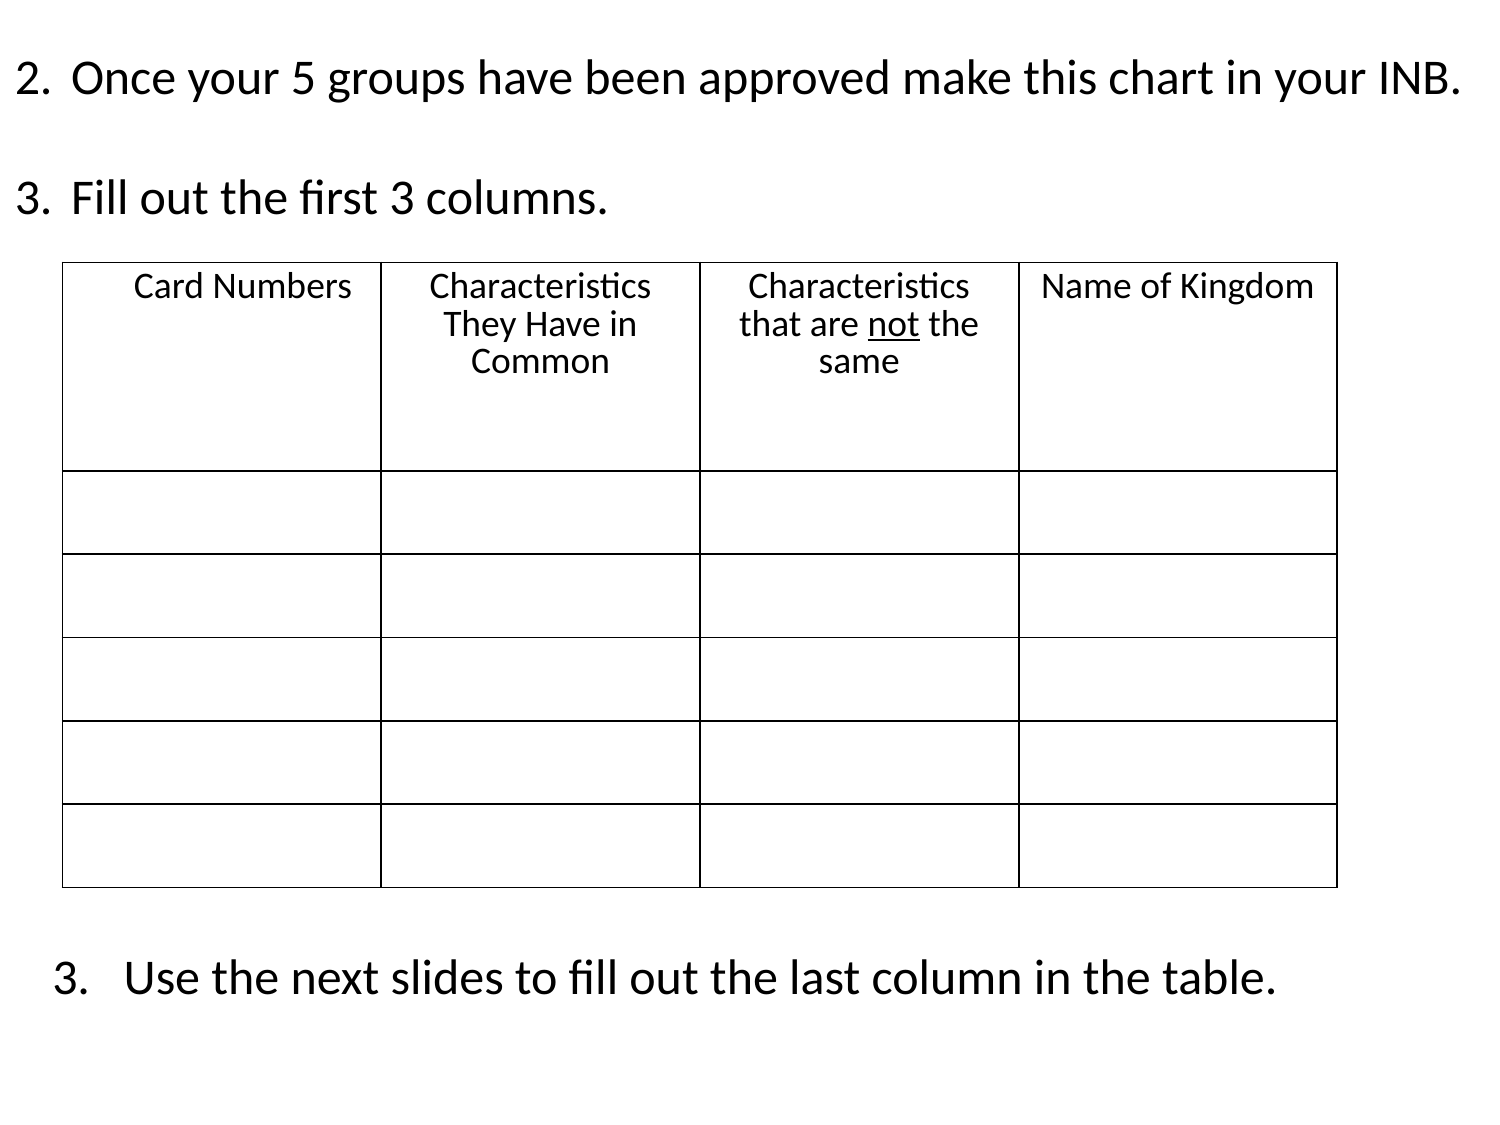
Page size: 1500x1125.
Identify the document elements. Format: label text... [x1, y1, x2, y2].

table_cell [382, 472, 699, 553]
table_cell [382, 638, 699, 720]
table_cell [701, 805, 1018, 887]
table_cell [63, 638, 380, 720]
text_box Once your 5 groups have been approved make this chart in your INB. Fill out the first 3 columns. [0, 37, 1500, 293]
table_cell [1020, 638, 1336, 720]
table_cell [63, 722, 380, 803]
table_cell [1020, 555, 1336, 637]
table_cell [701, 722, 1018, 803]
table_cell [63, 555, 380, 637]
table_header Characteristics that are not the same [701, 293, 1018, 470]
table_cell [382, 722, 699, 803]
table_cell [382, 805, 699, 887]
table_header Characteristics They Have in Common [382, 293, 699, 470]
text_box 3. Use the next slides to fill out the last column in the table. [37, 937, 1325, 1013]
table_cell [1020, 805, 1336, 887]
table_header Card Numbers [63, 293, 380, 470]
table_cell [382, 555, 699, 637]
table_cell [63, 805, 380, 887]
table_cell [701, 555, 1018, 637]
table_cell [701, 638, 1018, 720]
table_cell [63, 472, 380, 553]
table_cell [1020, 472, 1336, 553]
table_cell [701, 472, 1018, 553]
table_header Name of Kingdom [1020, 293, 1336, 470]
table_cell [1020, 722, 1336, 803]
